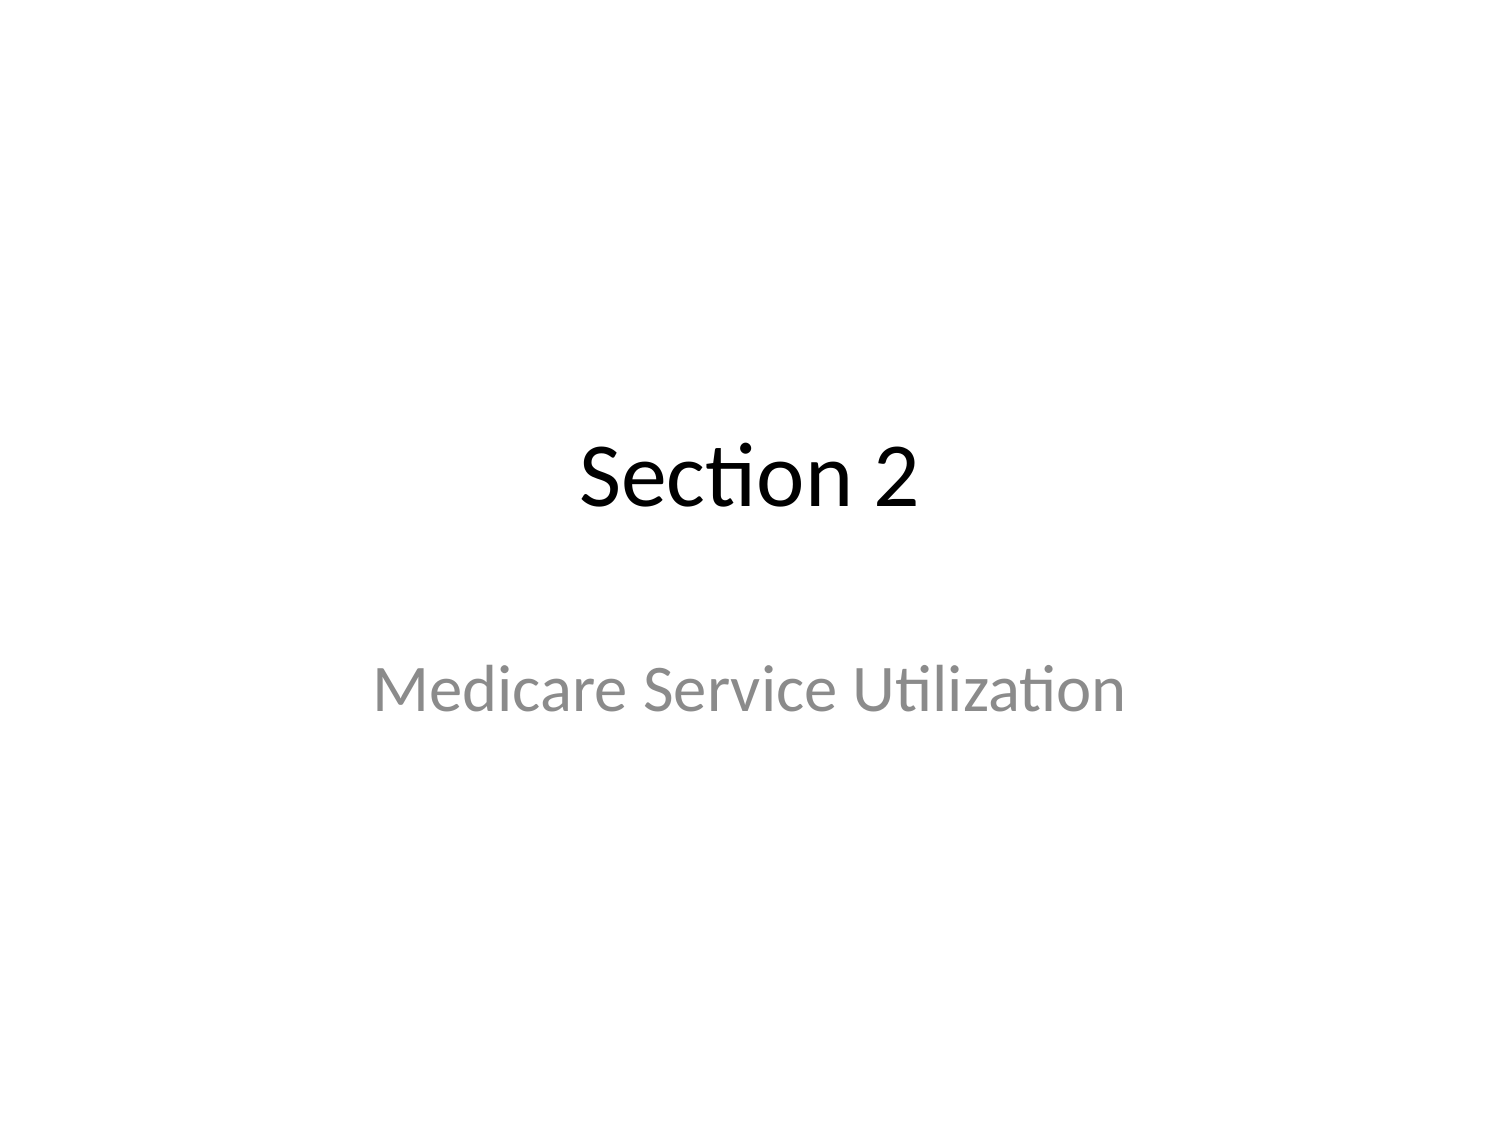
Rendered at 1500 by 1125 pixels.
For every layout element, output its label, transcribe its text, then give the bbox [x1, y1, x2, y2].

title Section 2 [112, 349, 1388, 591]
subtitle Medicare Service Utilization [225, 637, 1275, 925]
